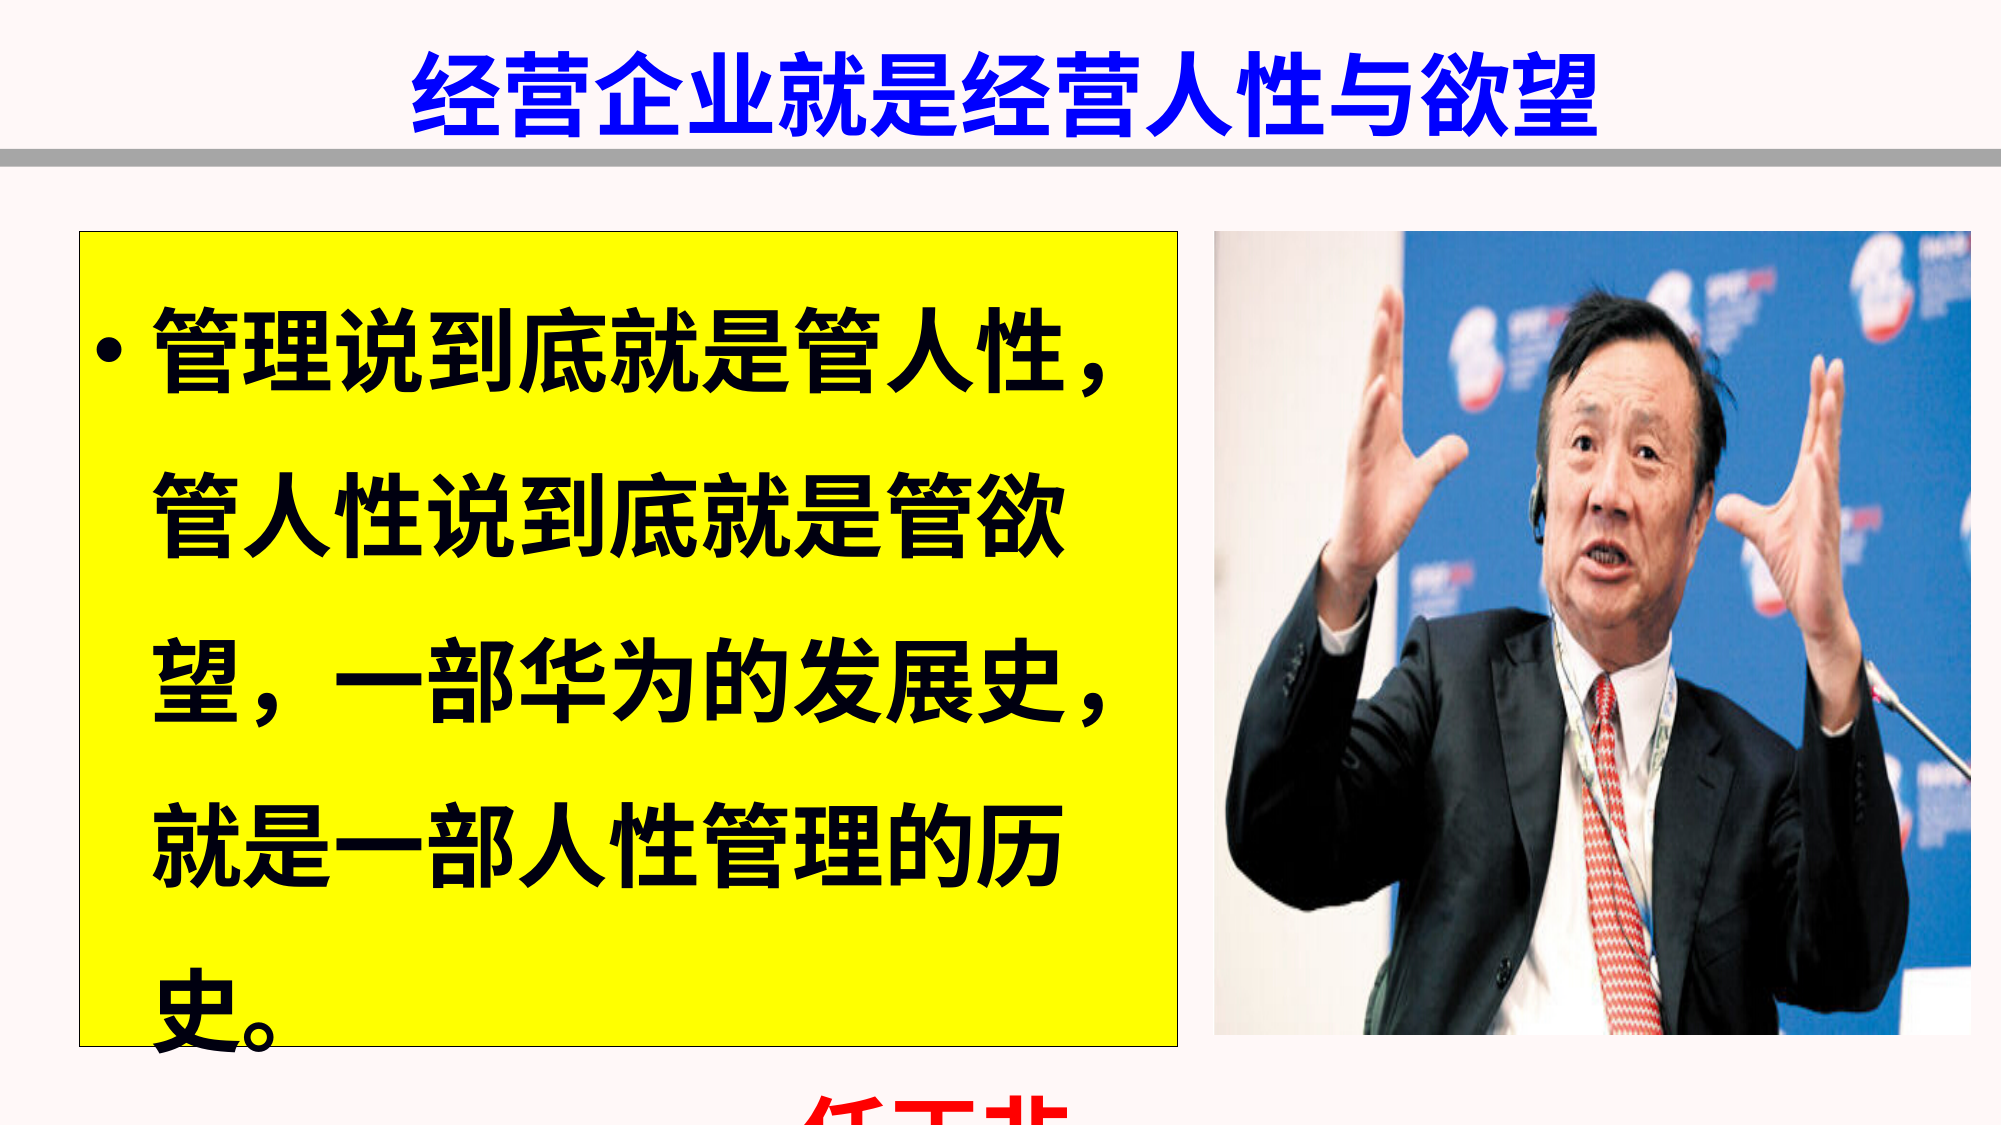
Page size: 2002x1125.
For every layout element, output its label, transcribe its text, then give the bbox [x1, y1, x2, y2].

list 管理说到底就是管人性，管人性说到底就是管欲望，一部华为的发展史，就是一部人性管理的历史。 ——任正非 [79, 231, 1178, 1047]
picture [1212, 231, 1971, 1036]
text_box 经营企业就是经营人性与欲望 [386, 30, 1627, 137]
